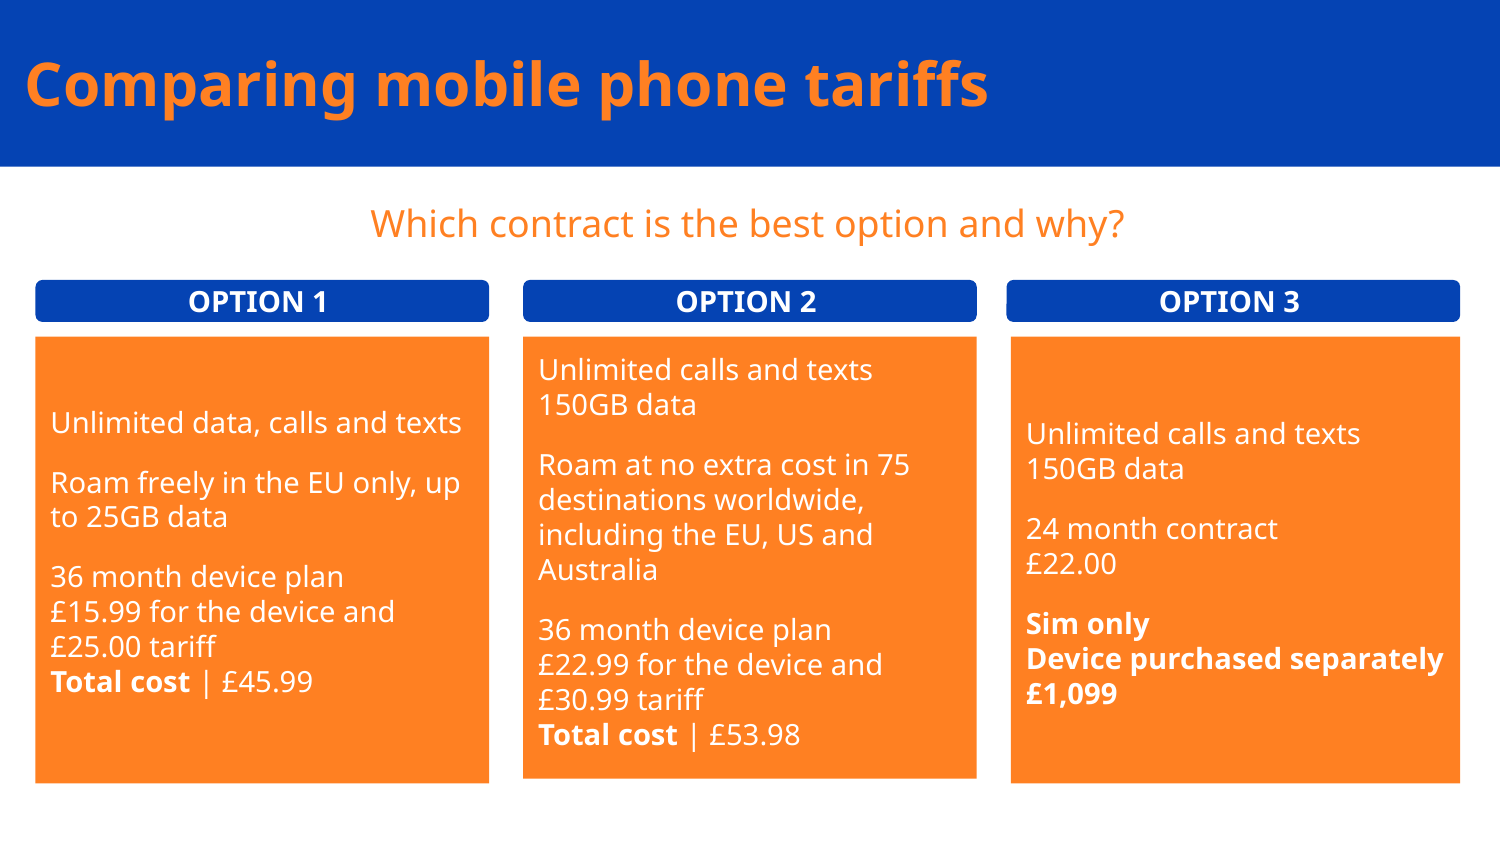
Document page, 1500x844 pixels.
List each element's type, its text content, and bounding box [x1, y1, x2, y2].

text_box [1291, 716, 1490, 820]
title Comparing mobile phone tariffs [10, 39, 1371, 125]
text_box Unlimited calls and texts 150GB data 24 month contract £22.00 Sim only Device purchased separately £1,099 [1010, 336, 1461, 784]
text_box Unlimited calls and texts 150GB data Roam at no extra cost in 75 destinations worldwide, including the EU, US and Australia 36 month device plan £22.99 for the device and £30.99 tariff Total cost | £53.98 [523, 336, 977, 779]
title Which contract is the best option and why? [35, 180, 1461, 266]
text_box OPTION 1 [35, 279, 490, 322]
text_box Unlimited data, calls and texts Roam freely in the EU only, up to 25GB data 36 month device plan £15.99 for the device and £25.00 tariff Total cost | £45.99 [35, 336, 490, 784]
text_box OPTION 2 [523, 279, 977, 322]
text_box OPTION 3 [1006, 279, 1461, 322]
